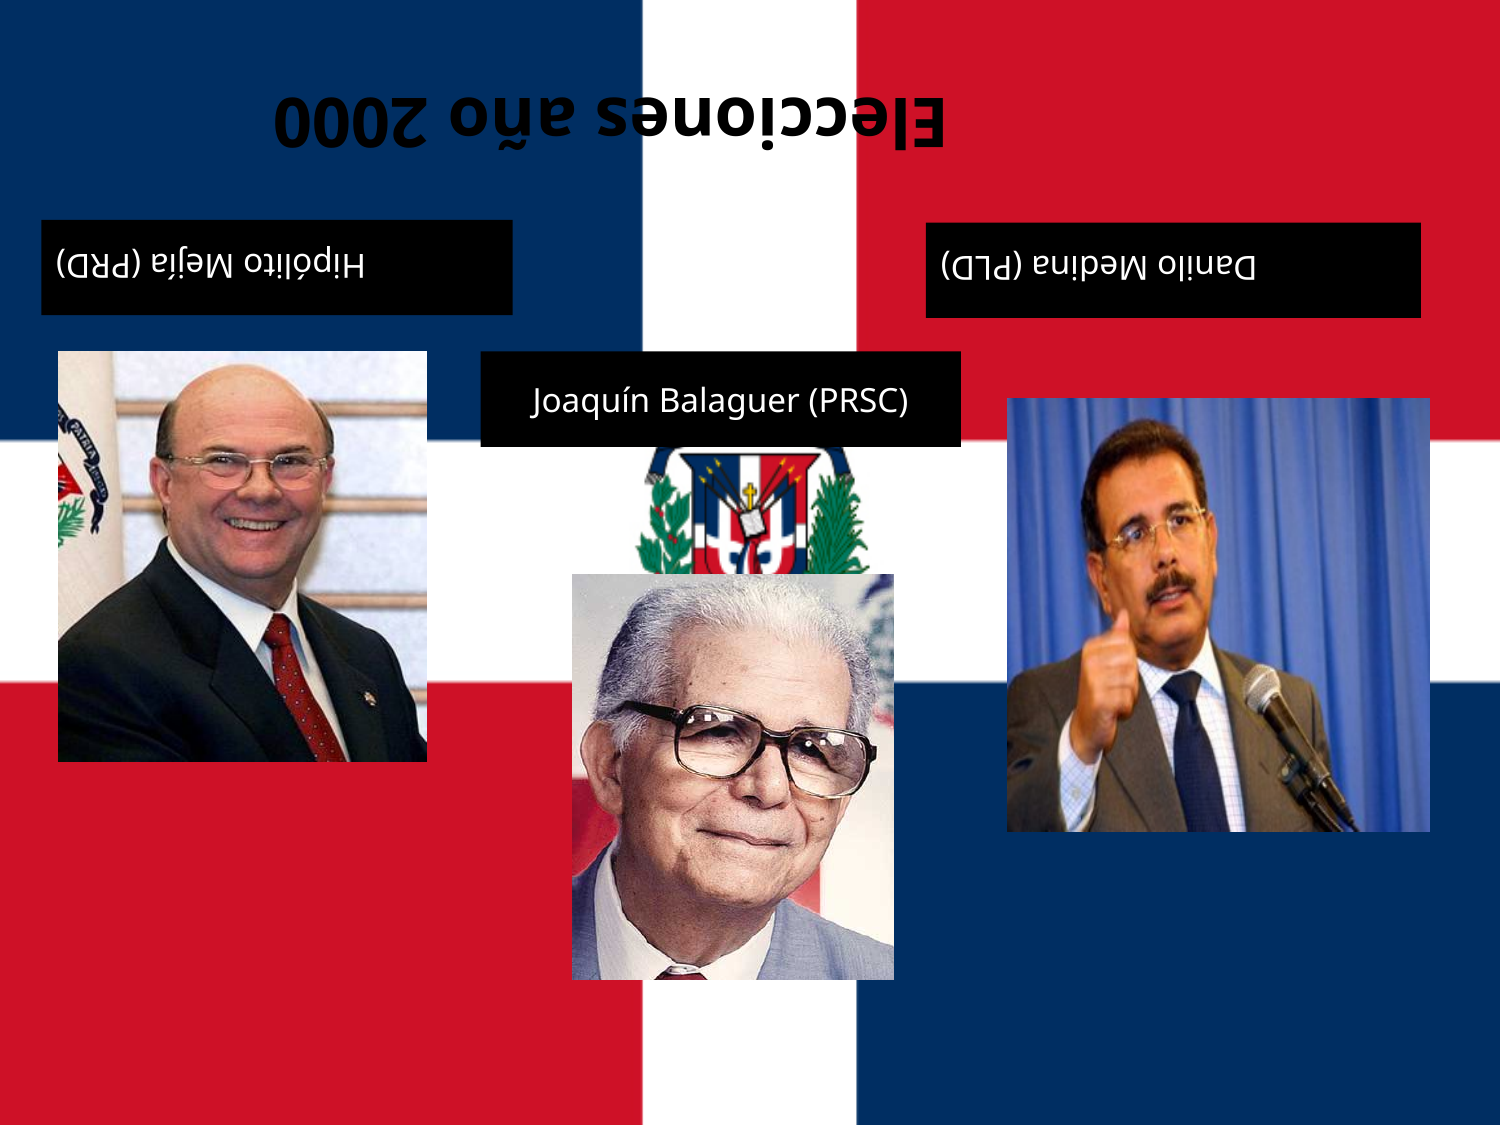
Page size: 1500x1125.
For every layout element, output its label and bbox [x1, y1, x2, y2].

list [1007, 398, 1430, 833]
list [58, 351, 427, 762]
picture [0, 0, 1500, 1125]
